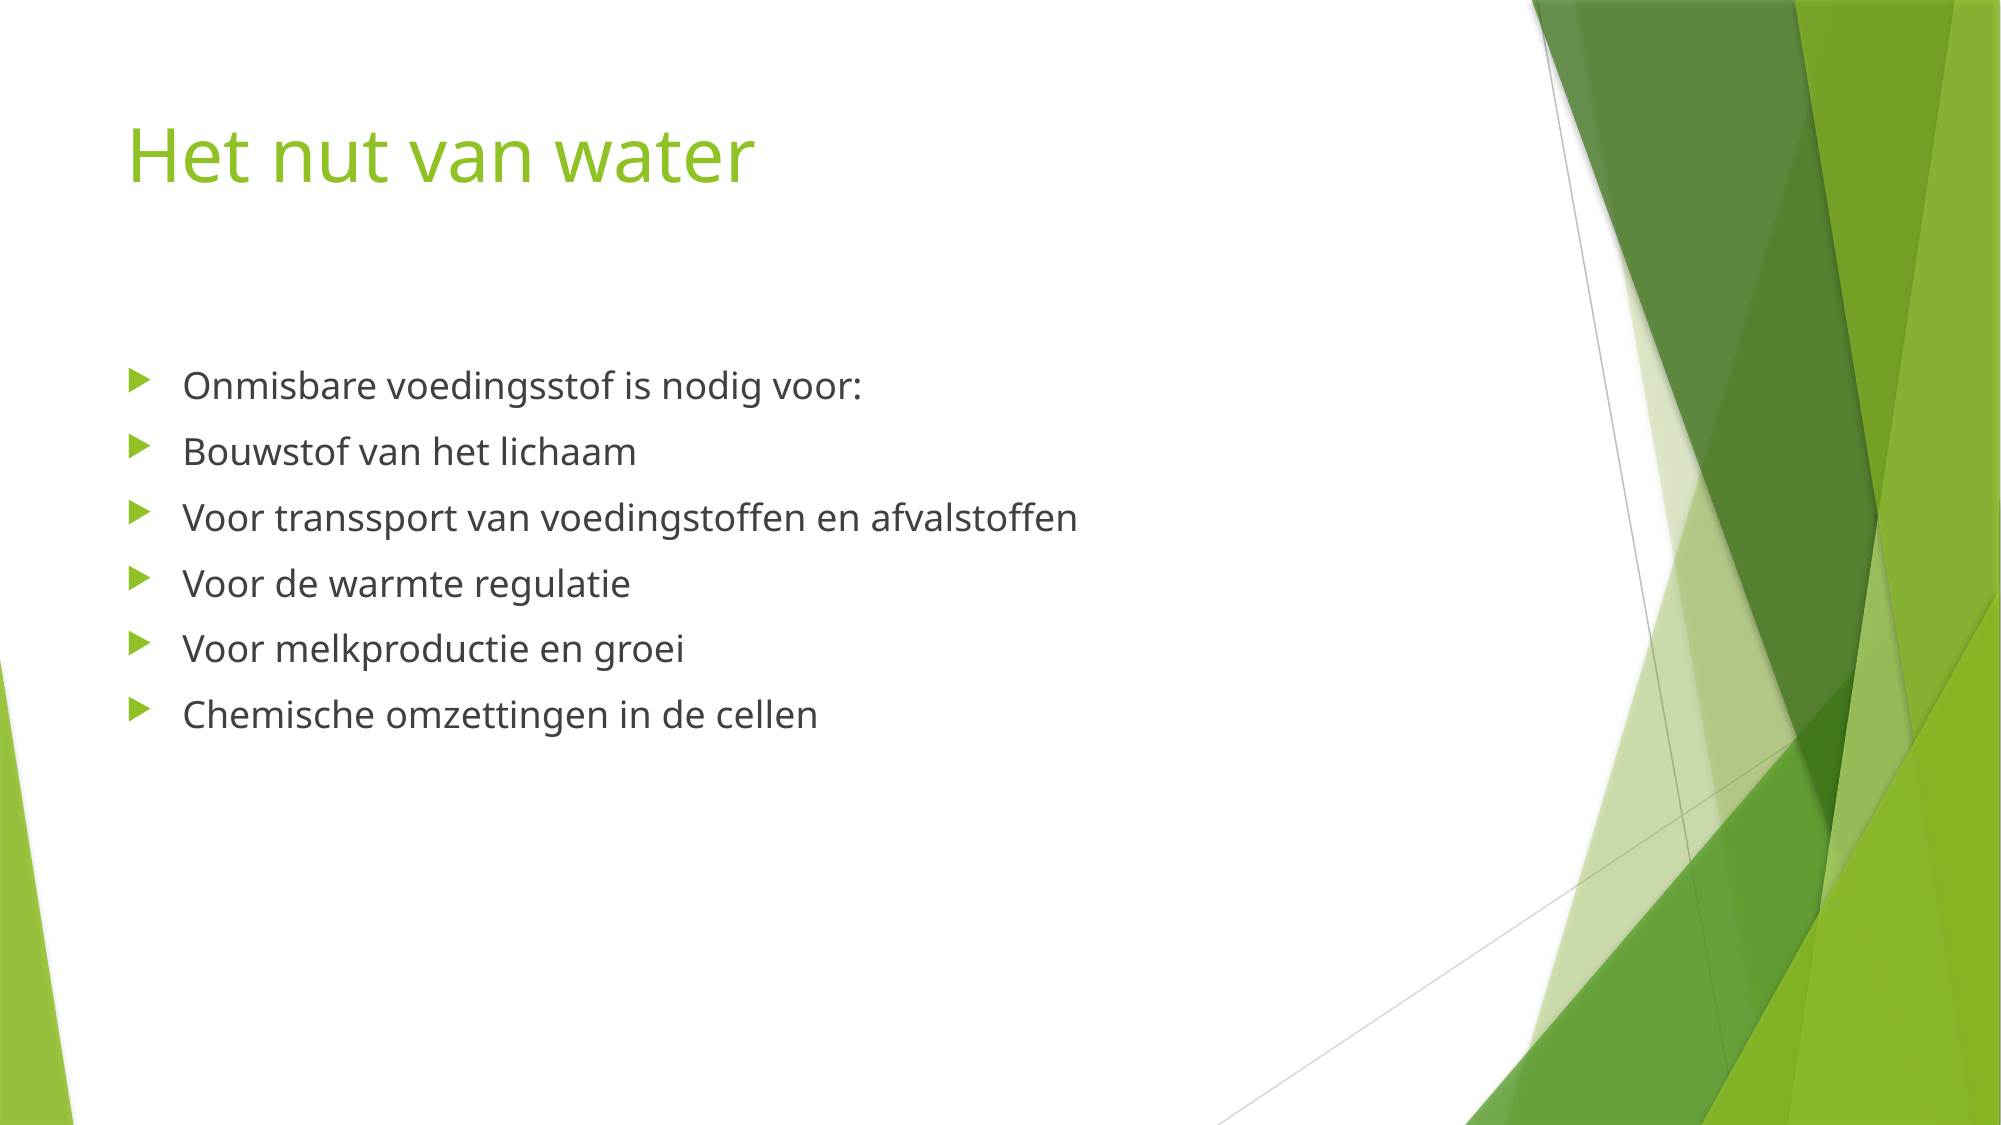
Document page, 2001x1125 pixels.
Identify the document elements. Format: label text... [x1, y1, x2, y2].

list Onmisbare voedingsstof is nodig voor: Bouwstof van het lichaam Voor transsport van voedingstoffen en afvalstoffen Voor de warmte regulatie Voor melkproductie en groei Chemische omzettingen in de cellen [111, 354, 1522, 992]
title Het nut van water [111, 99, 1522, 317]
